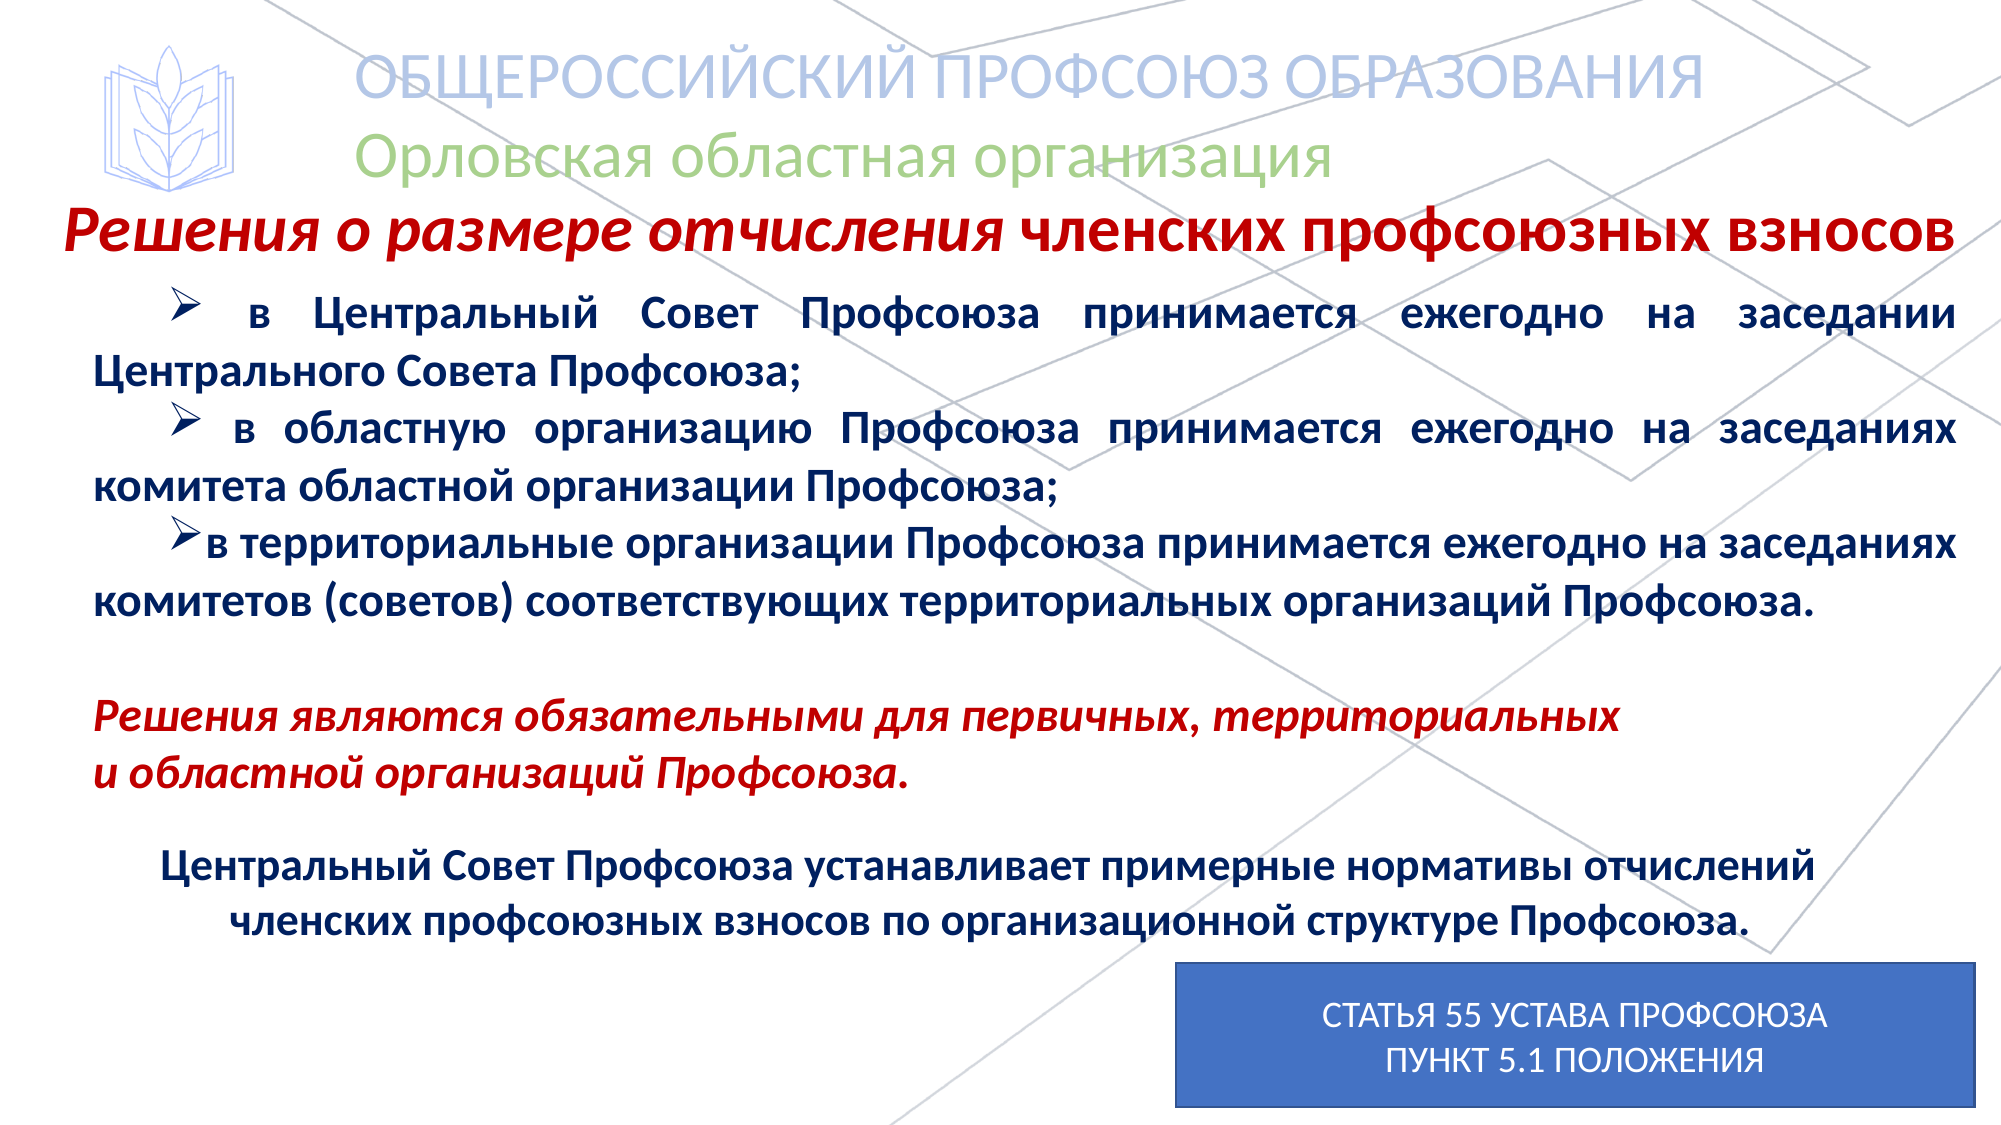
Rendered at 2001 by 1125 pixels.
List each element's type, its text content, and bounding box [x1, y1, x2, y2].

picture [78, 26, 263, 211]
text_box Решения о размере отчисления членских профсоюзных взносов [0, 177, 1975, 273]
text_box в Центральный Совет Профсоюза принимается ежегодно на заседании Центрального Совета Профсоюза; в областную организацию Профсоюза принимается ежегодно на заседаниях комитета областной организации Профсоюза; в территориальные организации Профсоюза принимается ежегодно на заседаниях комитетов (советов) соответствующих территориальных организаций Профсоюза. Решения являются обязательными для первичных, территориальных и областной организаций Профсоюза. [78, 273, 1975, 806]
text_box СТАТЬЯ 55 УСТАВА ПРОФСОЮЗА ПУНКТ 5.1 ПОЛОЖЕНИЯ [1175, 962, 1976, 1108]
text_box Центральный Совет Профсоюза устанавливает примерные нормативы отчислений членских профсоюзных взносов по организационной структуре Профсоюза. [118, 827, 1862, 1008]
text_box ОБЩЕРОССИЙСКИЙ ПРОФСОЮЗ ОБРАЗОВАНИЯ Орловская областная организация [354, 23, 1903, 190]
